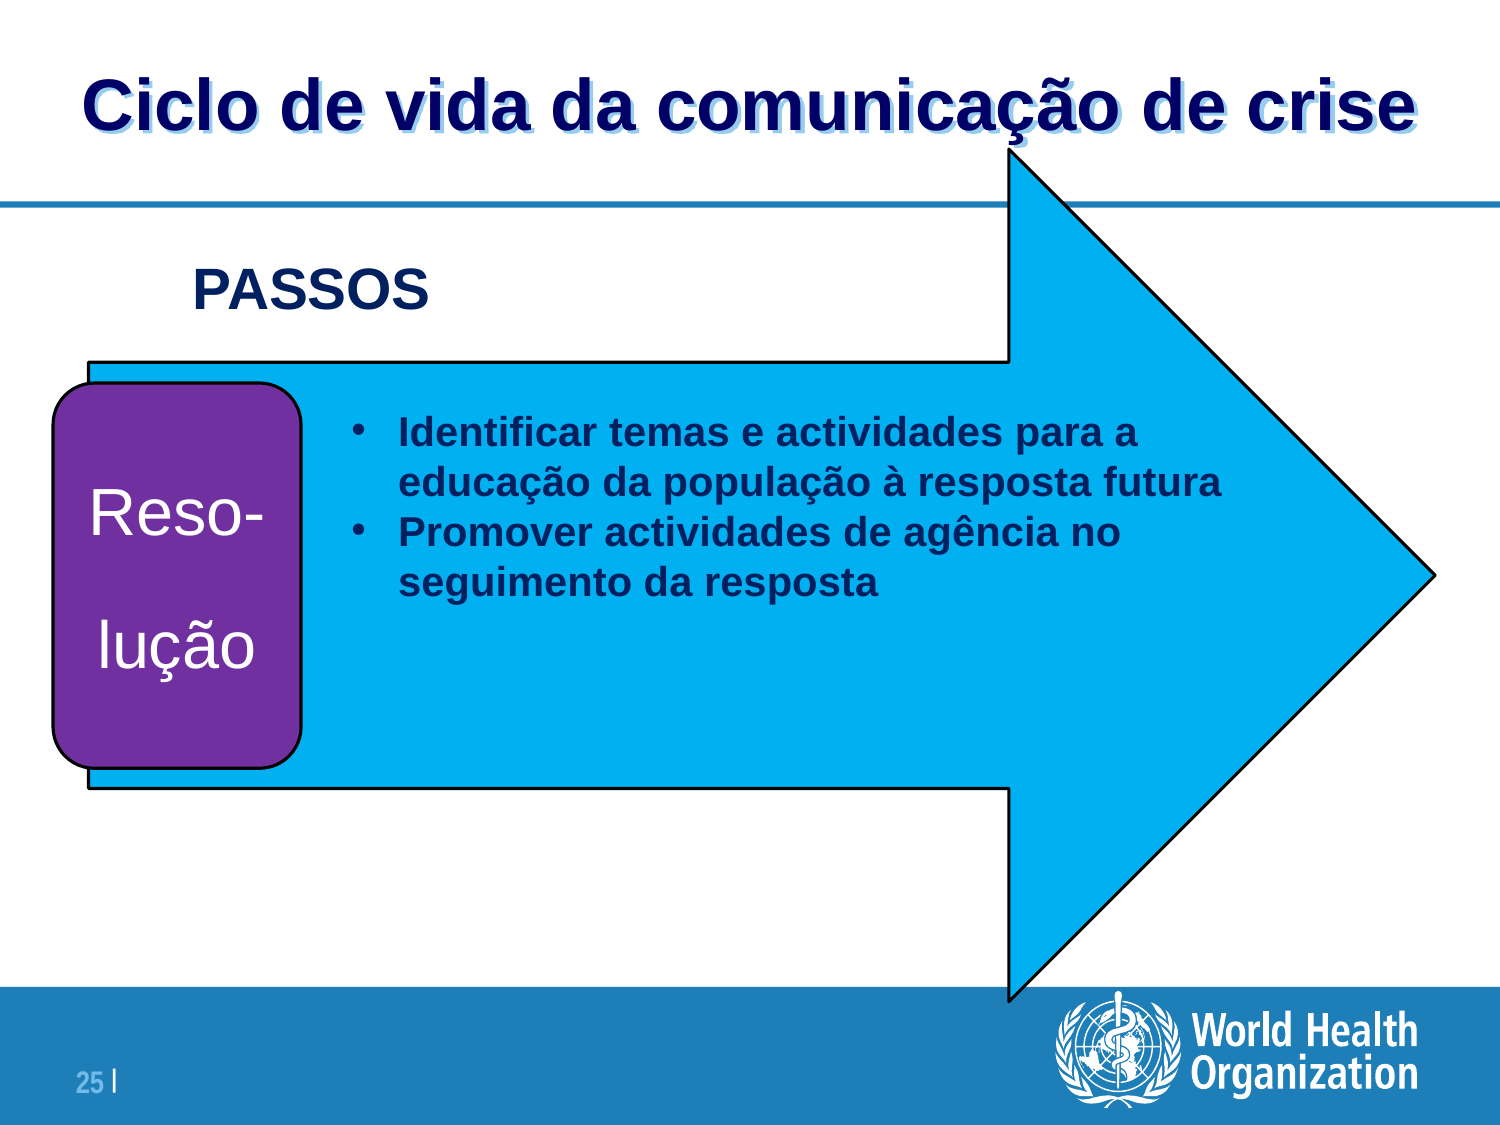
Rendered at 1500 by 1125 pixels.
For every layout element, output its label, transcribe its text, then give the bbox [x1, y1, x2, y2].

text_box Reso- lução [53, 383, 302, 769]
text_box PASSOS [177, 243, 446, 329]
text_box [1282, 422, 1436, 729]
text_box [88, 149, 1257, 1002]
title Ciclo de vida da comunicação de crise [0, 0, 1500, 204]
text_box Identificar temas e actividades para a educação da população à resposta futura Promover actividades de agência no seguimento da resposta [336, 397, 1282, 757]
